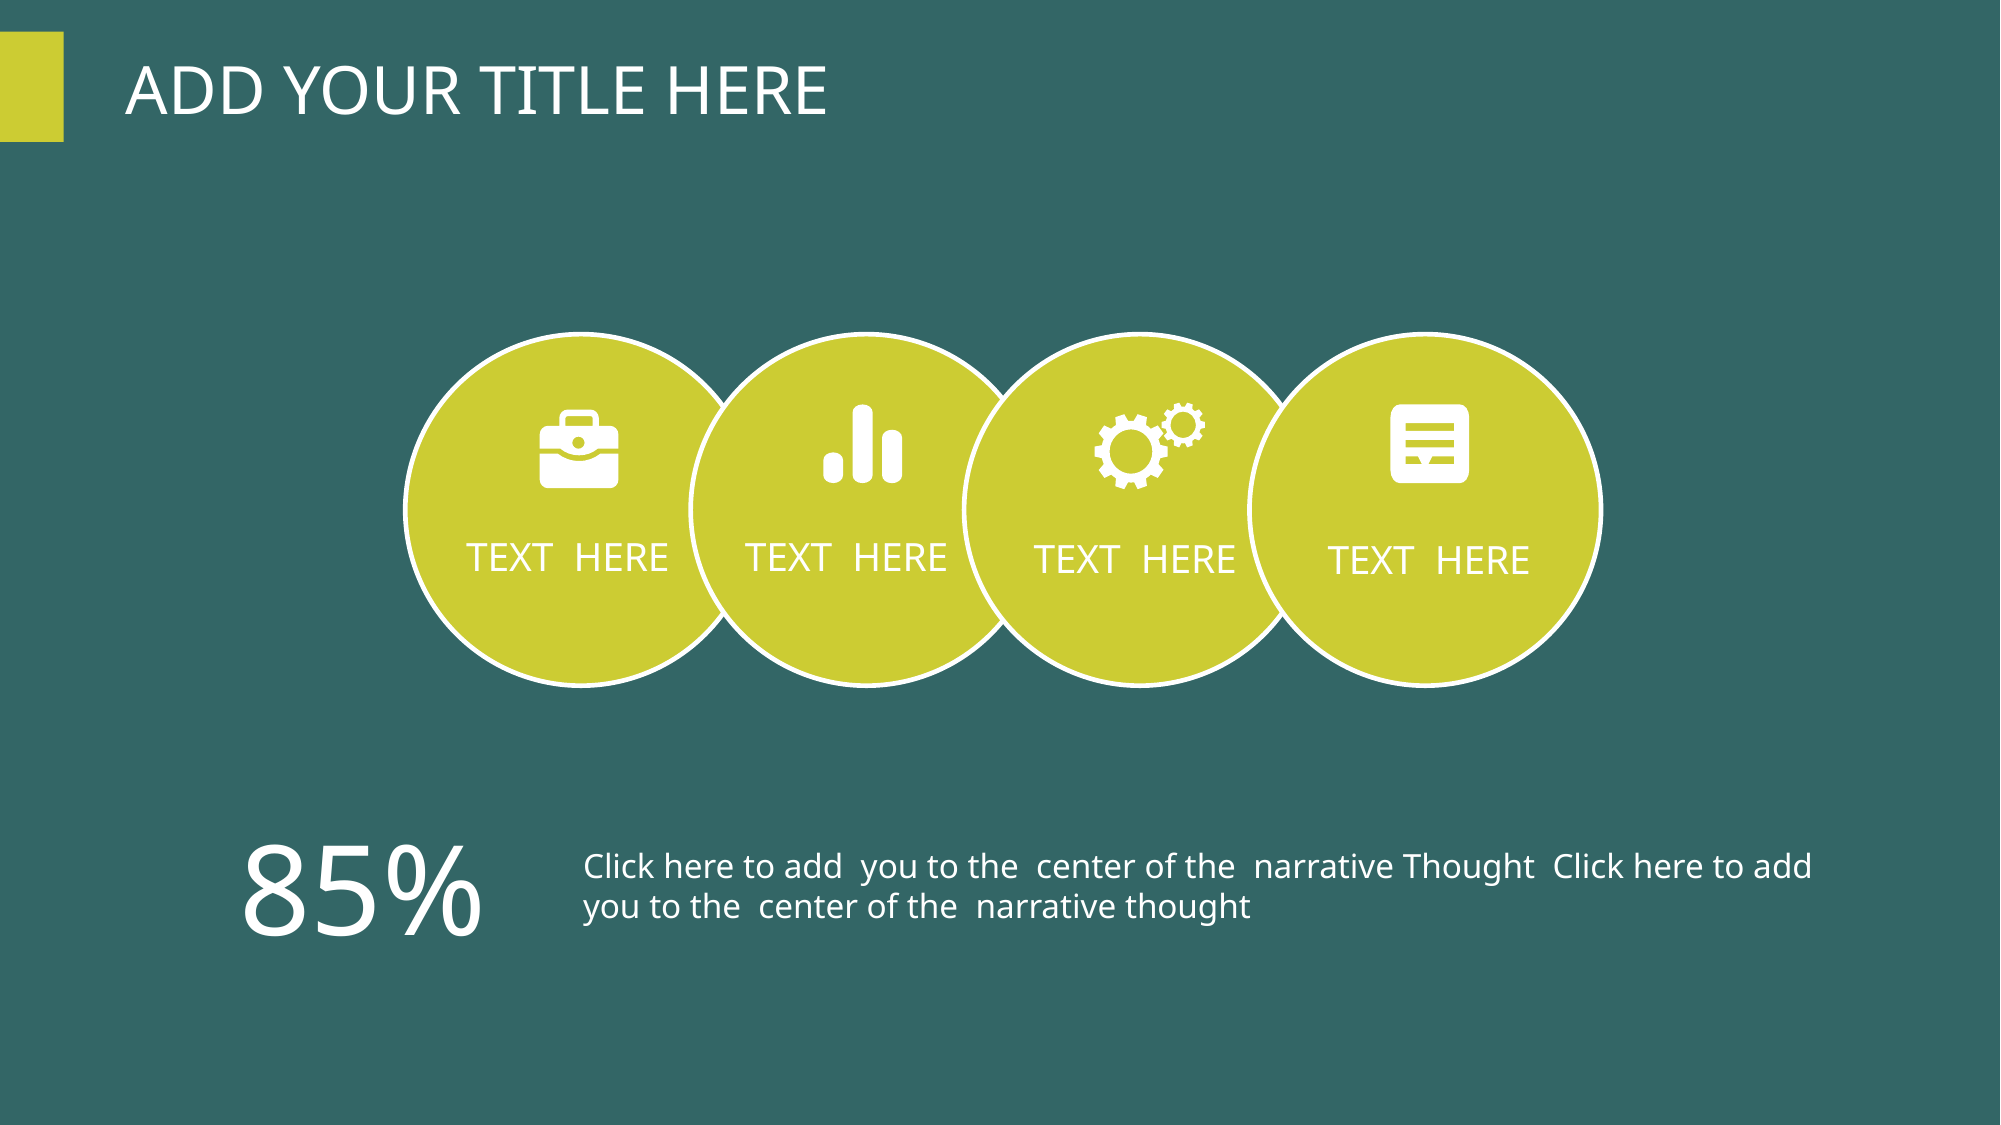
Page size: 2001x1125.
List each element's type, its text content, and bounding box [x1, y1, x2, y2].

text_box [0, 31, 65, 143]
text_box 85% [224, 803, 502, 969]
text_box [405, 334, 690, 686]
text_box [1249, 334, 1602, 686]
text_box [690, 334, 964, 686]
text_box Click here to add you to the center of the narrative Thought Click here to add you to the center of the narrative thought [568, 837, 1848, 933]
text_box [964, 334, 1249, 686]
text_box ADD YOUR TITLE HERE [80, 40, 846, 136]
